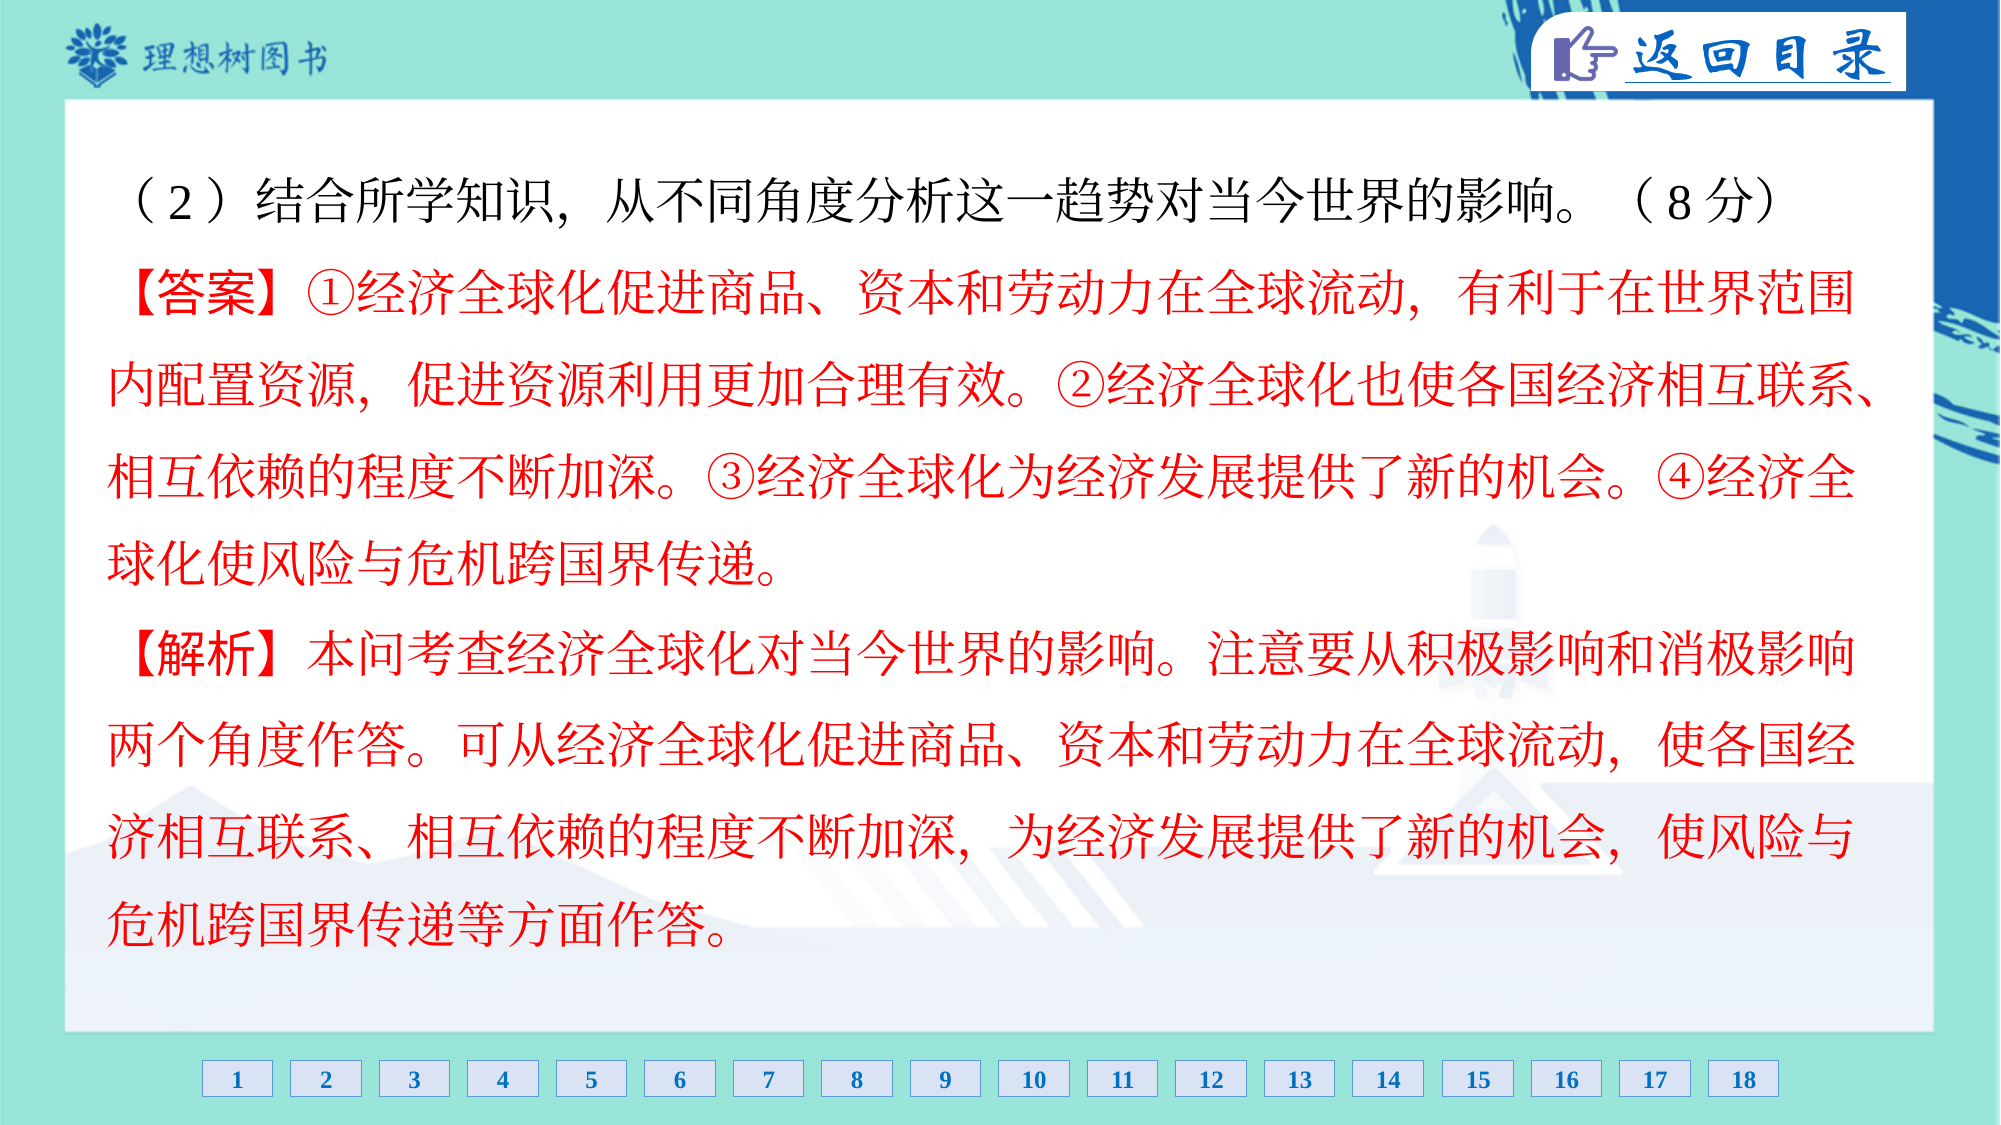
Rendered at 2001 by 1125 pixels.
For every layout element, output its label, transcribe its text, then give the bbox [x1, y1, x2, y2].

picture [0, 0, 2000, 1125]
text_box 【解析】本问考查经济全球化对当今世界的影响。注意要从积极影响和消极影响 两个角度作答。可从经济全球化促进商品、资本和劳动力在全球流动，使各国经 济相互联系、相互依赖的程度不断加深，为经济发展提供了新的机会，使风险与 危机跨国界传递等方面作答。 [106, 590, 1895, 944]
text_box （2）结合所学知识，从不同角度分析这一趋势对当今世界的影响。（8分） [106, 141, 1895, 220]
text_box 【答案】①经济全球化促进商品、资本和劳动力在全球流动，有利于在世界范围 内配置资源，促进资源利用更加合理有效。②经济全球化也使各国经济相互联系、 相互依赖的程度不断加深。③经济全球化为经济发展提供了新的机会。④经济全 球化使风险与危机跨国界传递。 [106, 230, 1895, 583]
